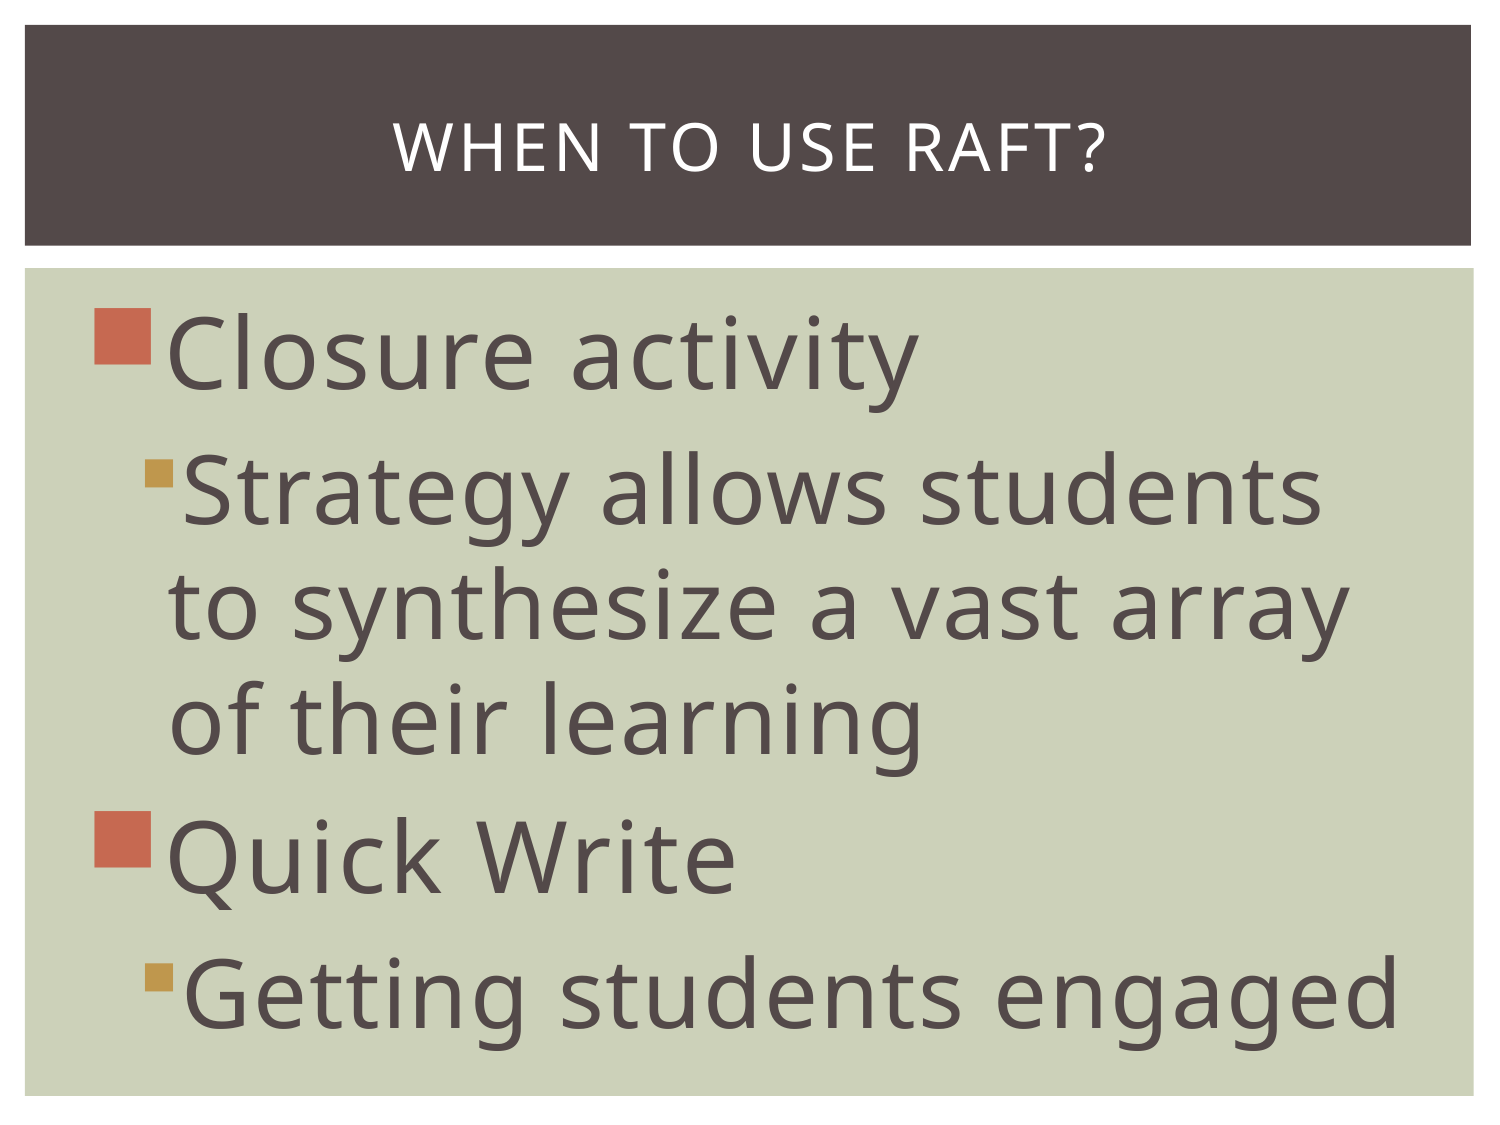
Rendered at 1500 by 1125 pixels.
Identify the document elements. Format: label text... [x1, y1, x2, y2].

title When to use Raft? [62, 58, 1438, 232]
list Closure activity Strategy allows students to synthesize a vast array of their learning Quick Write Getting students engaged [62, 281, 1442, 1075]
